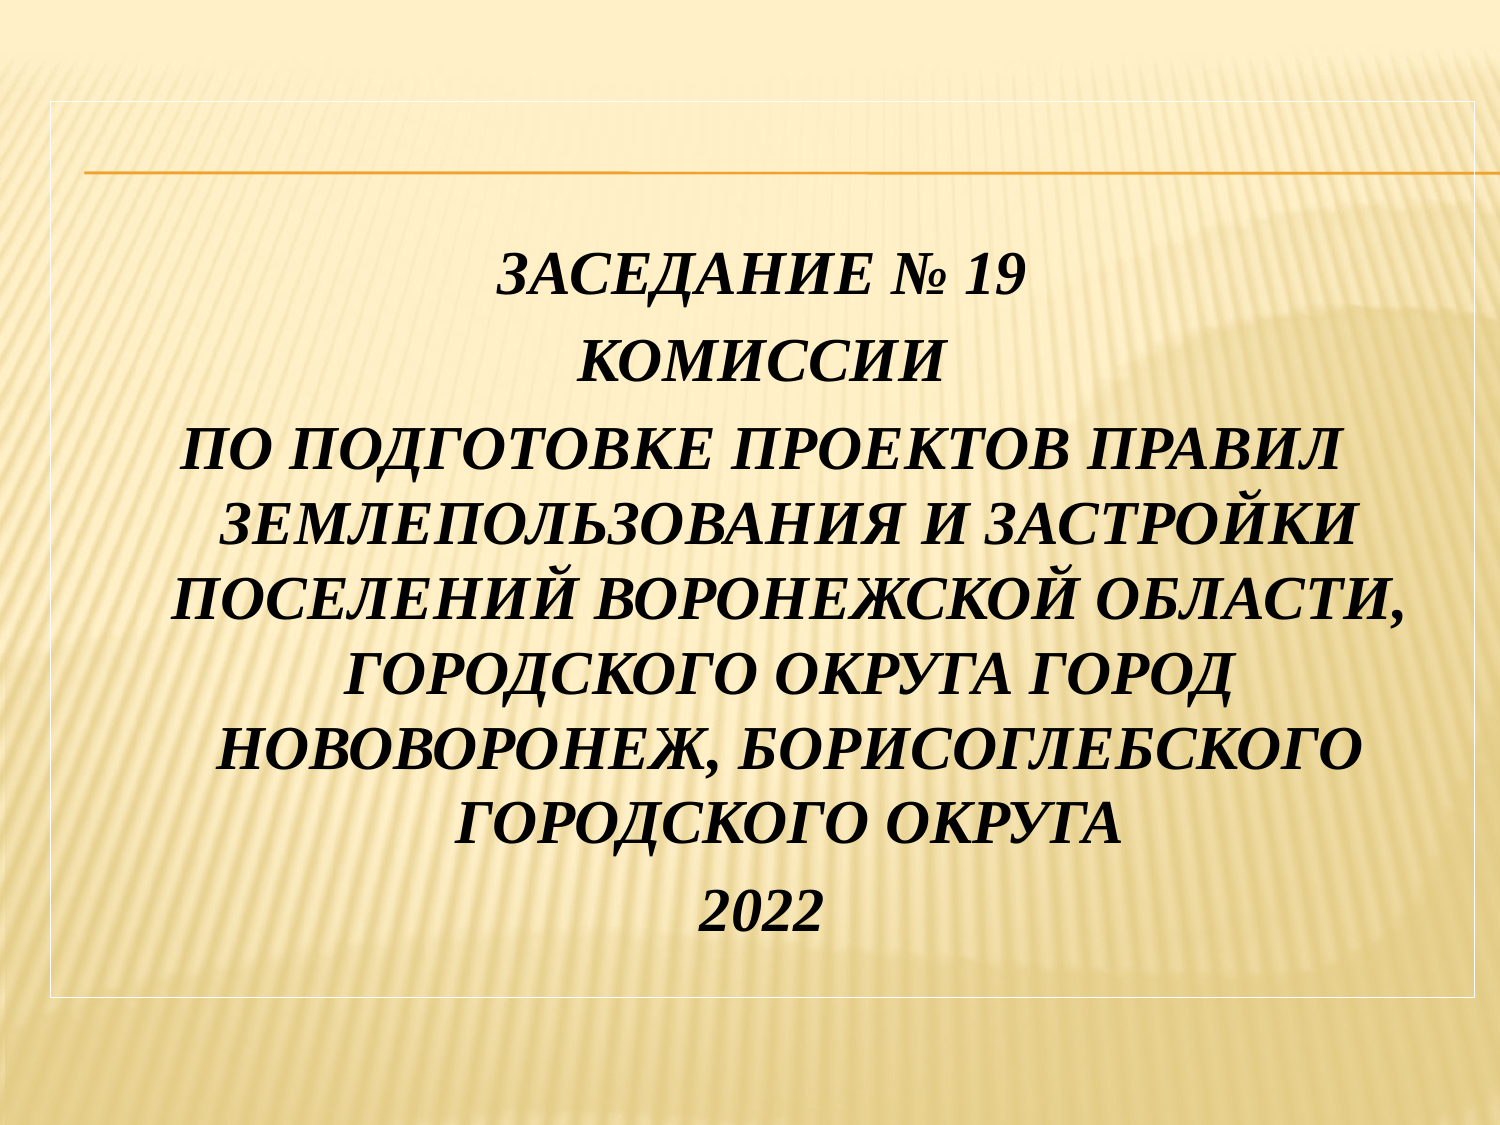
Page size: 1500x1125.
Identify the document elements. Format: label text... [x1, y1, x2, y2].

list ЗАСЕДАНИЕ № 19 КОМИССИИ ПО ПОДГОТОВКЕ ПРОЕКТОВ ПРАВИЛ ЗЕМЛЕПОЛЬЗОВАНИЯ И ЗАСТРОЙКИ ПОСЕЛЕНИЙ ВОРОНЕЖСКОЙ ОБЛАСТИ, ГОРОДСКОГО ОКРУГА ГОРОД НОВОВОРОНЕЖ, БОРИСОГЛЕБСКОГО ГОРОДСКОГО ОКРУГА 2022 [50, 101, 1475, 998]
